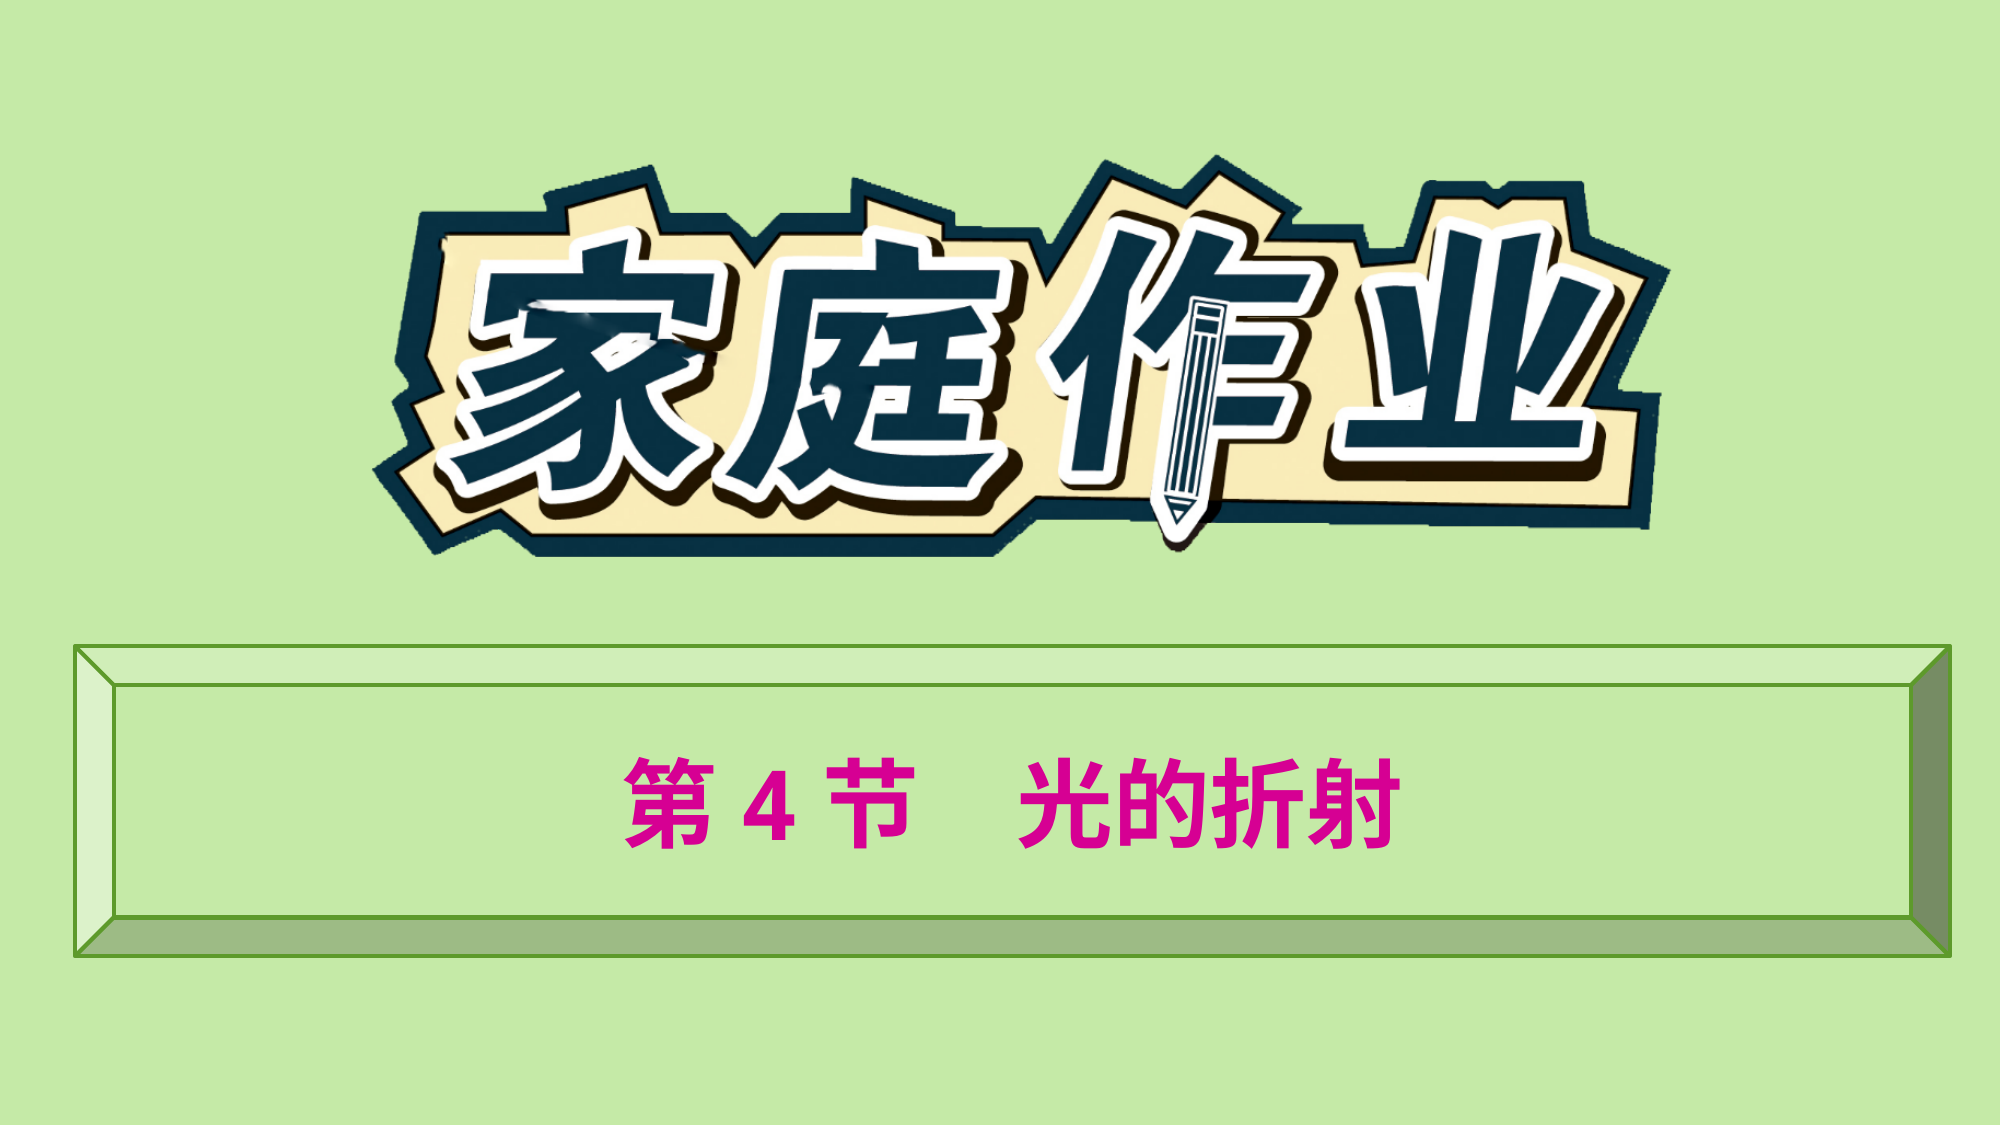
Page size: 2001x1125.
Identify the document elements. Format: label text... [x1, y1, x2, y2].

text_box 第4节 光的折射 [73, 644, 1952, 958]
picture [369, 87, 1675, 644]
